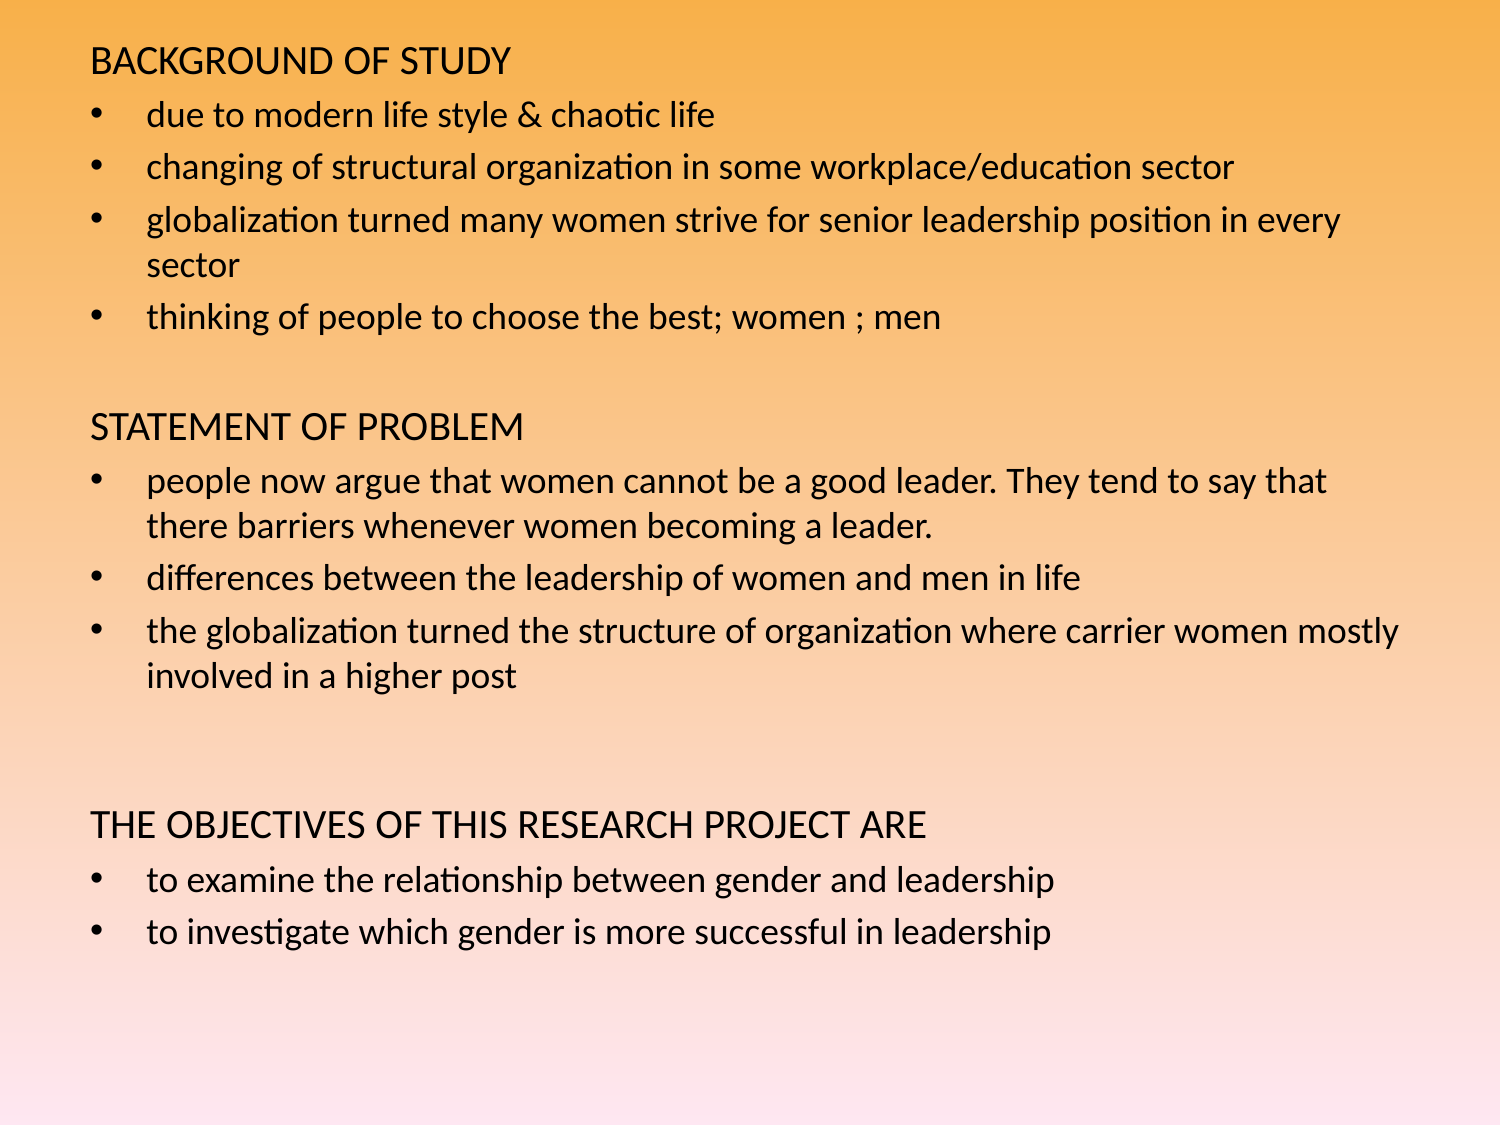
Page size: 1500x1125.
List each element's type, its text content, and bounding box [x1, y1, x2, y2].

list BACKGROUND OF STUDY due to modern life style & chaotic life changing of structural organization in some workplace/education sector globalization turned many women strive for senior leadership position in every sector thinking of people to choose the best; women ; men STATEMENT OF PROBLEM people now argue that women cannot be a good leader. They tend to say that there barriers whenever women becoming a leader. differences between the leadership of women and men in life the globalization turned the structure of organization where carrier women mostly involved in a higher post THE OBJECTIVES OF THIS RESEARCH PROJECT ARE to examine the relationship between gender and leadership to investigate which gender is more successful in leadership [75, 24, 1425, 1075]
